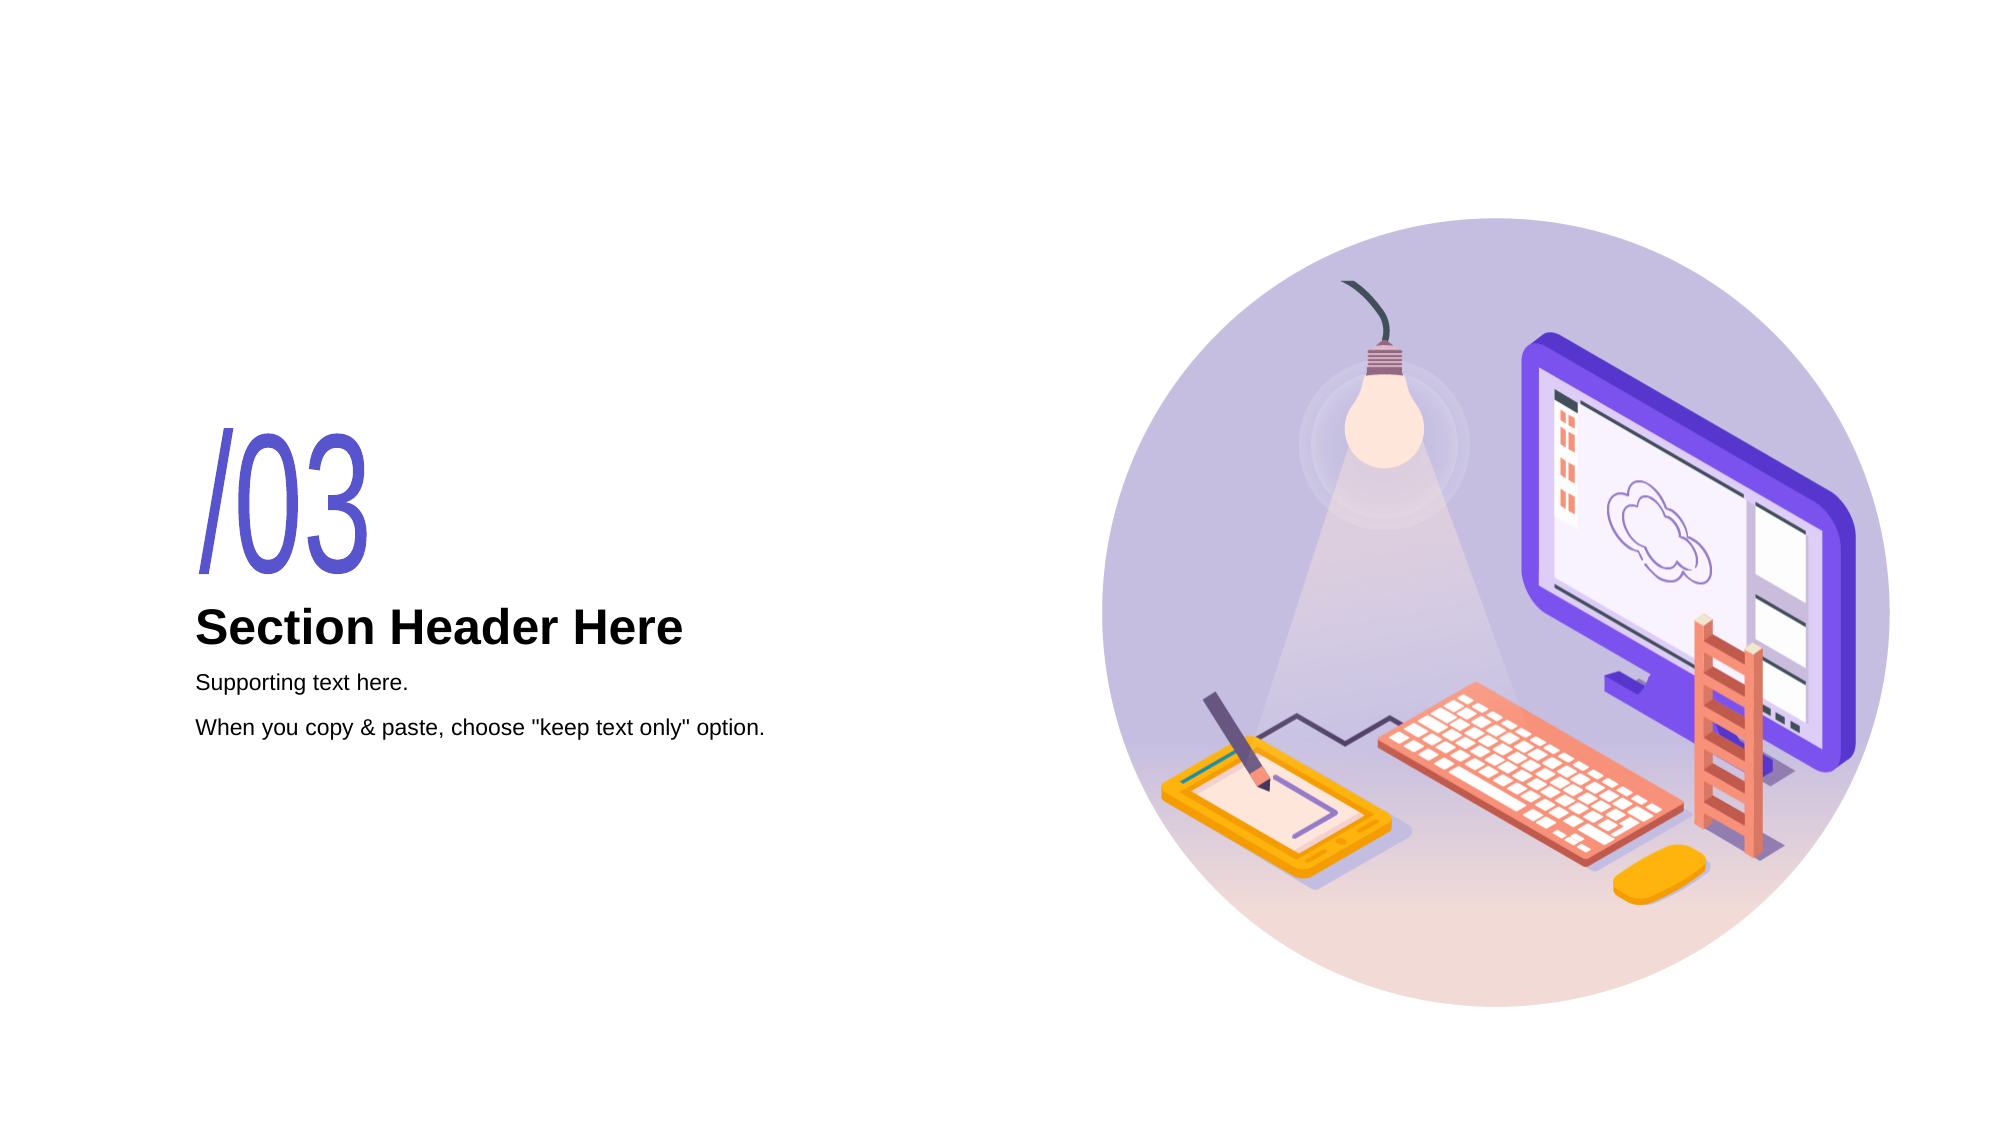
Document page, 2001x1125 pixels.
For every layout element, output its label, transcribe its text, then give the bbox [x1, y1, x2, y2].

list Supporting text here. When you copy & paste, choose "keep text only" option. [180, 662, 1070, 830]
picture [1102, 218, 1890, 1007]
title Section Header Here [180, 515, 1070, 662]
